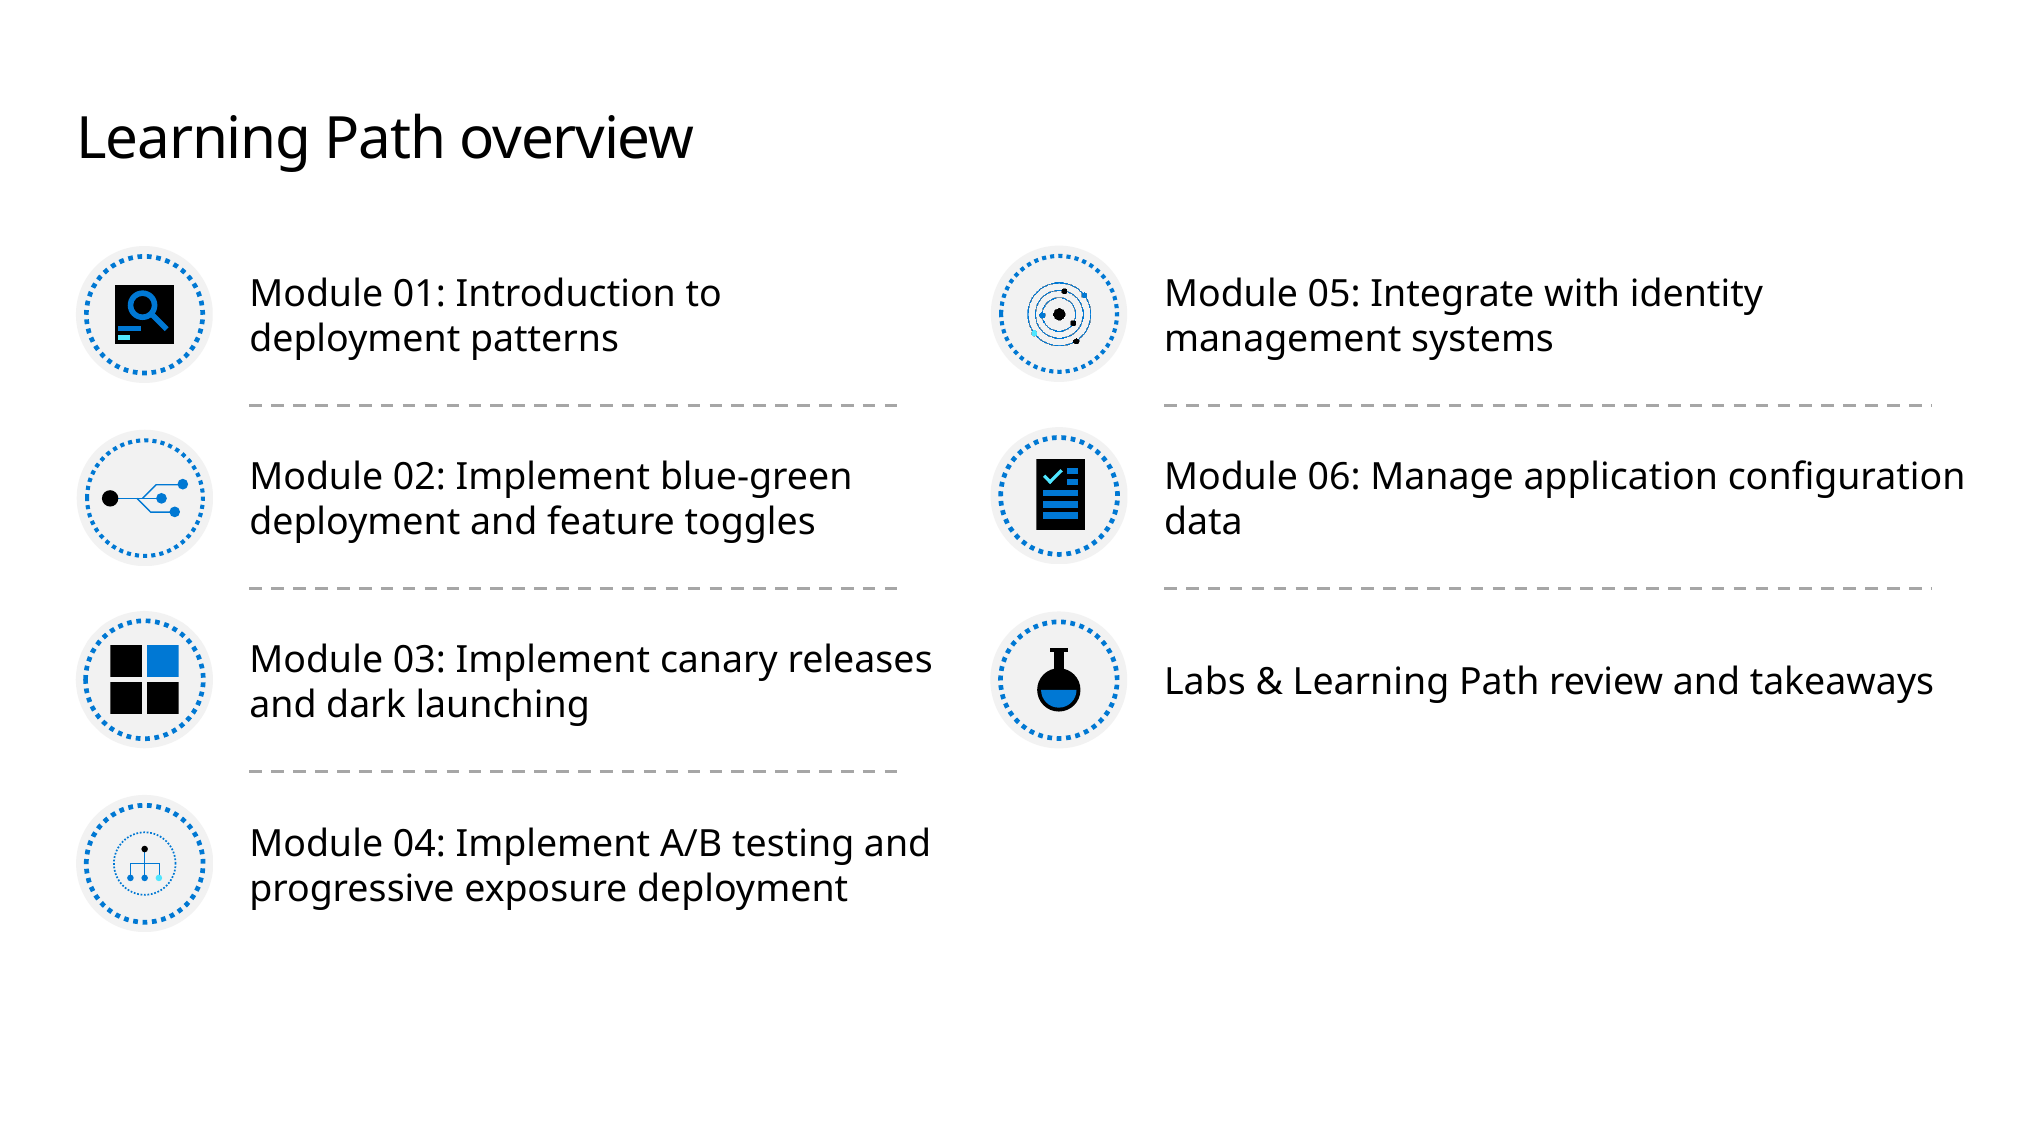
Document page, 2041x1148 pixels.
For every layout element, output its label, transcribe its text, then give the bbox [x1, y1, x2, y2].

text_box Module 06: Manage application configuration data [1164, 452, 1971, 543]
picture [76, 429, 214, 567]
picture [989, 610, 1128, 749]
text_box Module 01: Introduction to deployment patterns [249, 269, 935, 360]
text_box Labs & Learning Path review and takeaways [1164, 656, 1971, 703]
title Learning Path overview [76, 103, 1969, 172]
text_box Module 05: Integrate with identity management systems [1164, 269, 1971, 360]
text_box Module 03: Implement canary releases and dark launching [249, 635, 935, 726]
text_box Module 04: Implement A/B testing and progressive exposure deployment [249, 818, 935, 909]
picture [75, 794, 214, 932]
picture [990, 245, 1128, 383]
text_box Module 02: Implement blue-green deployment and feature toggles [249, 452, 935, 543]
picture [75, 245, 213, 384]
picture [989, 426, 1128, 565]
picture [75, 610, 214, 749]
